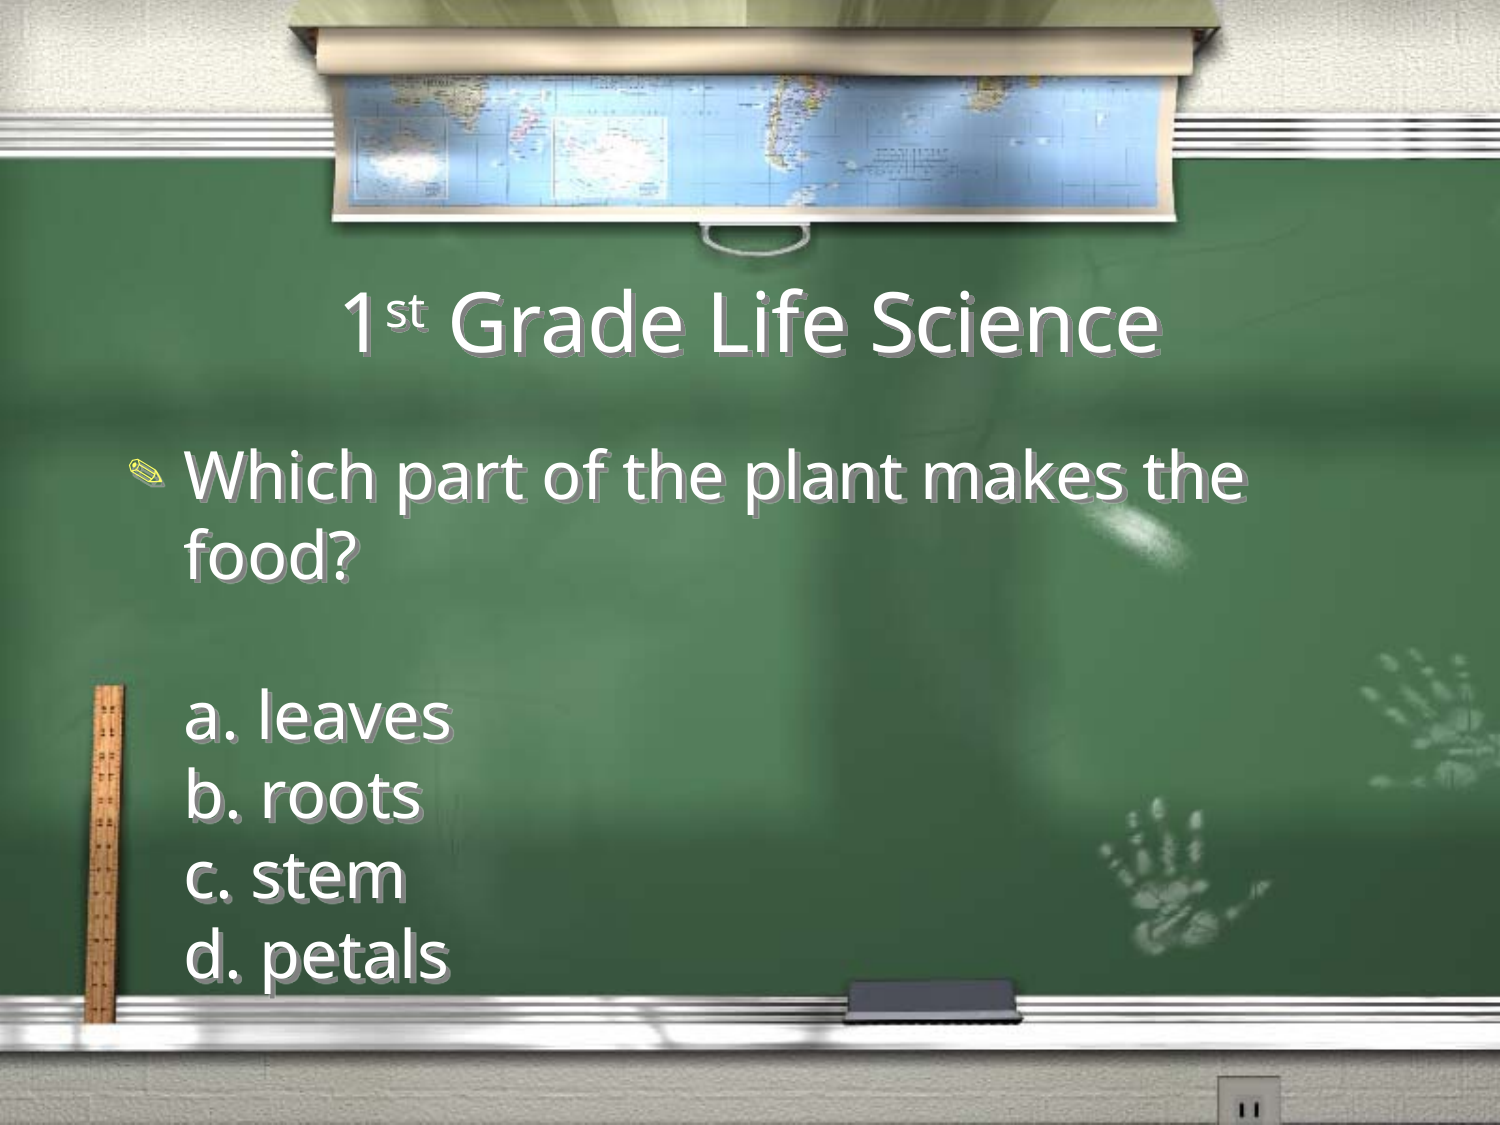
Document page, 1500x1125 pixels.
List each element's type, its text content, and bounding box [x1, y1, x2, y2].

list Which part of the plant makes the food? a. leaves b. roots c. stem d. petals [112, 424, 1388, 1001]
picture [0, 0, 1500, 1125]
title 1st Grade Life Science [112, 224, 1388, 413]
